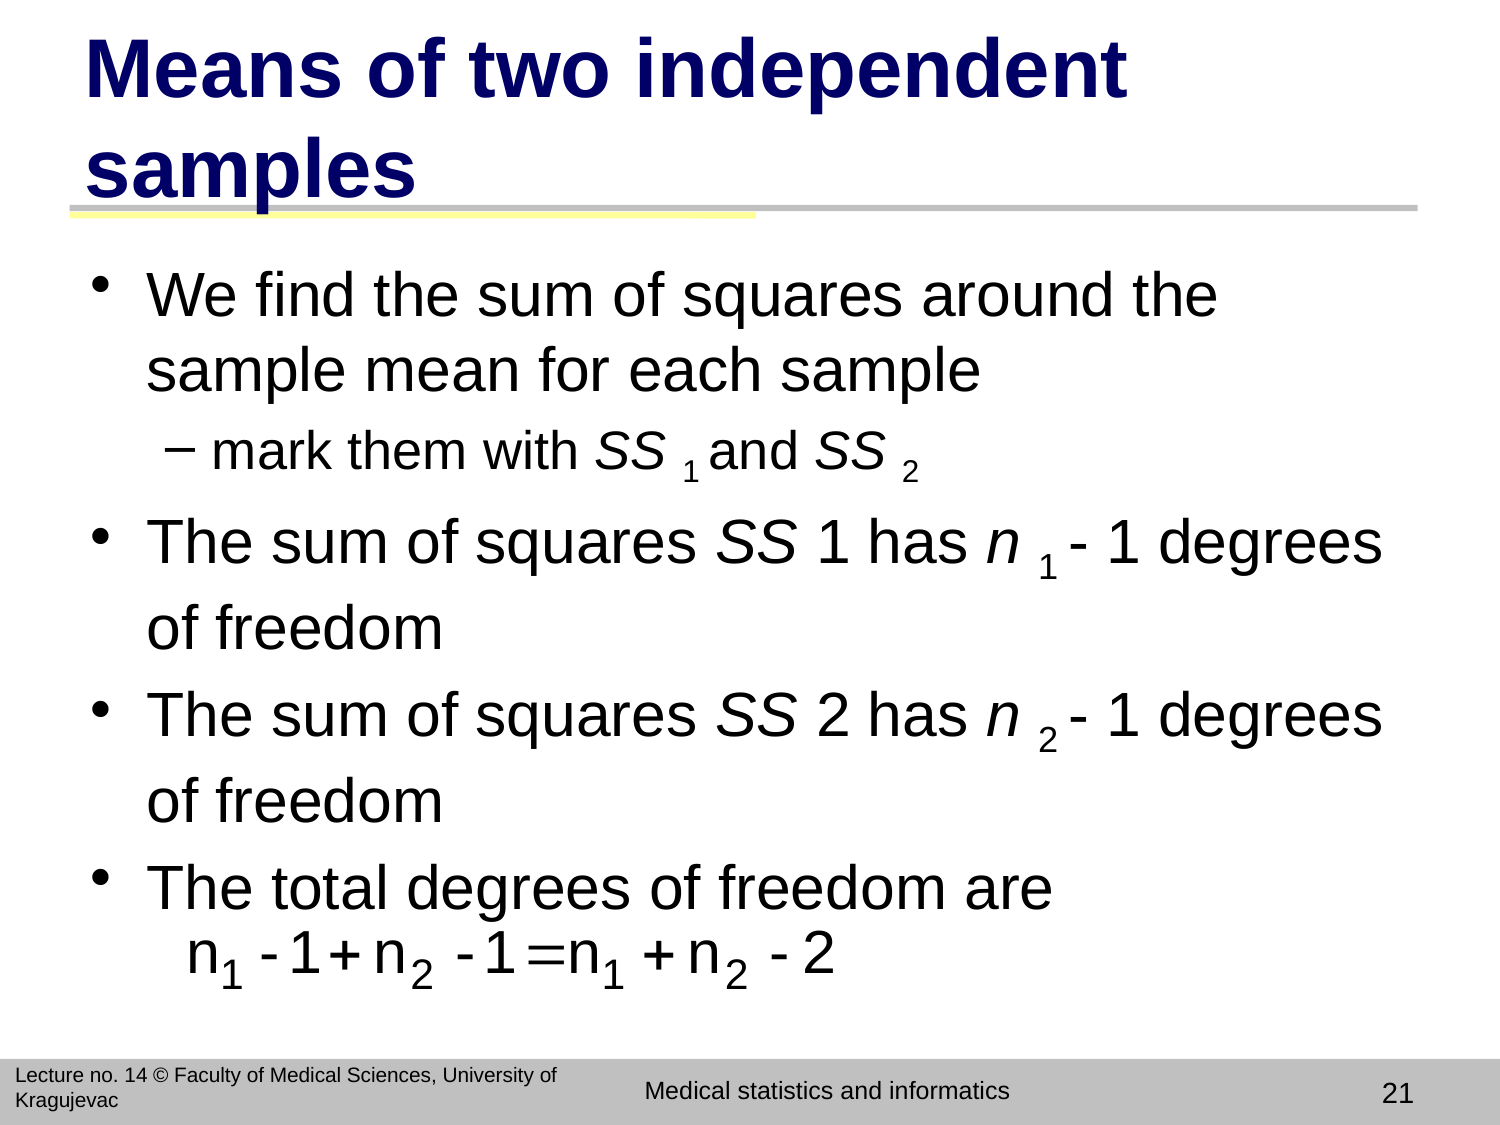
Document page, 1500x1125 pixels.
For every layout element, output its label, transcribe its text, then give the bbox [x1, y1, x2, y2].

title Means of two independent samples [69, 19, 1426, 208]
slide_number Lecture no. 14 © Faculty of Medical Sciences, University of Kragujevac [0, 1053, 625, 1108]
footer Medical statistics and informatics [512, 1066, 1144, 1125]
list We find the sum of squares around the sample mean for each sample mark them with SS 1 and SS 2 The sum of squares SS 1 has n 1 - 1 degrees of freedom The sum of squares SS 2 has n 2 - 1 degrees of freedom The total degrees of freedom are [74, 246, 1426, 1023]
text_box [177, 912, 850, 1005]
slide_number 21 [1164, 1066, 1430, 1125]
